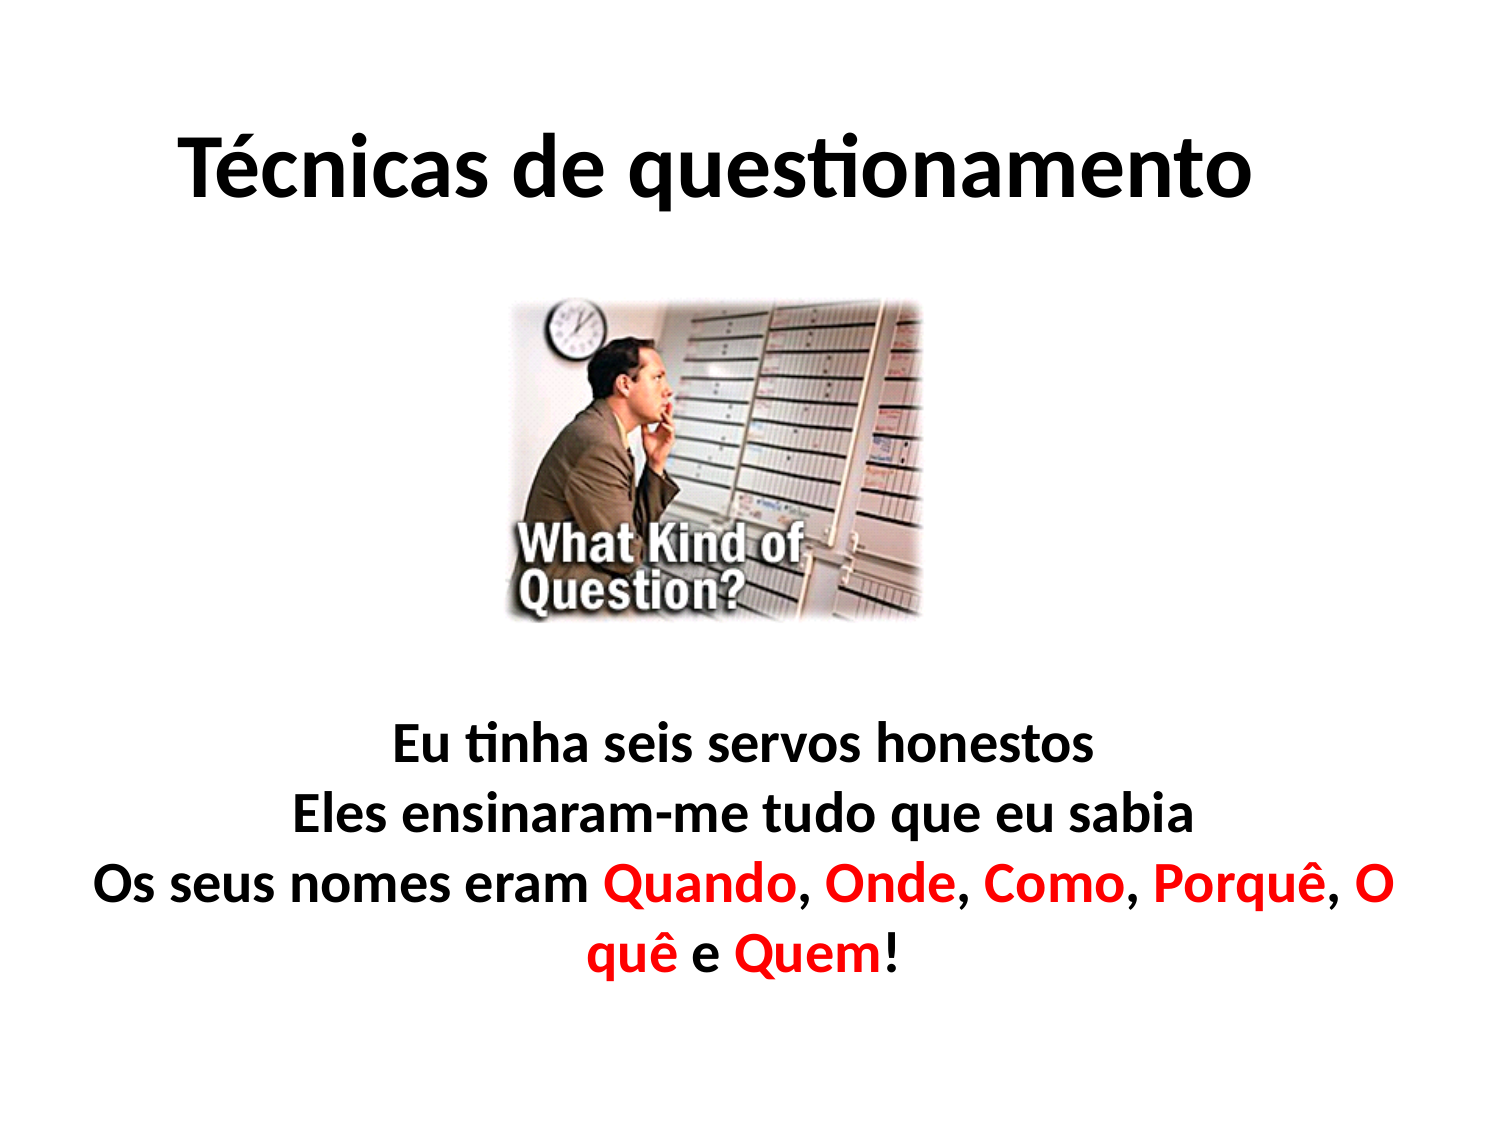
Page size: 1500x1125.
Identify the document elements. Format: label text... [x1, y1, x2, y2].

title Técnicas de questionamento [41, 66, 1392, 256]
text_box Eu tinha seis servos honestos Eles ensinaram-me tudo que eu sabia Os seus nomes eram Quando, Onde, Como, Porquê, O quê e Quem! [76, 704, 1412, 1035]
picture [489, 290, 948, 644]
